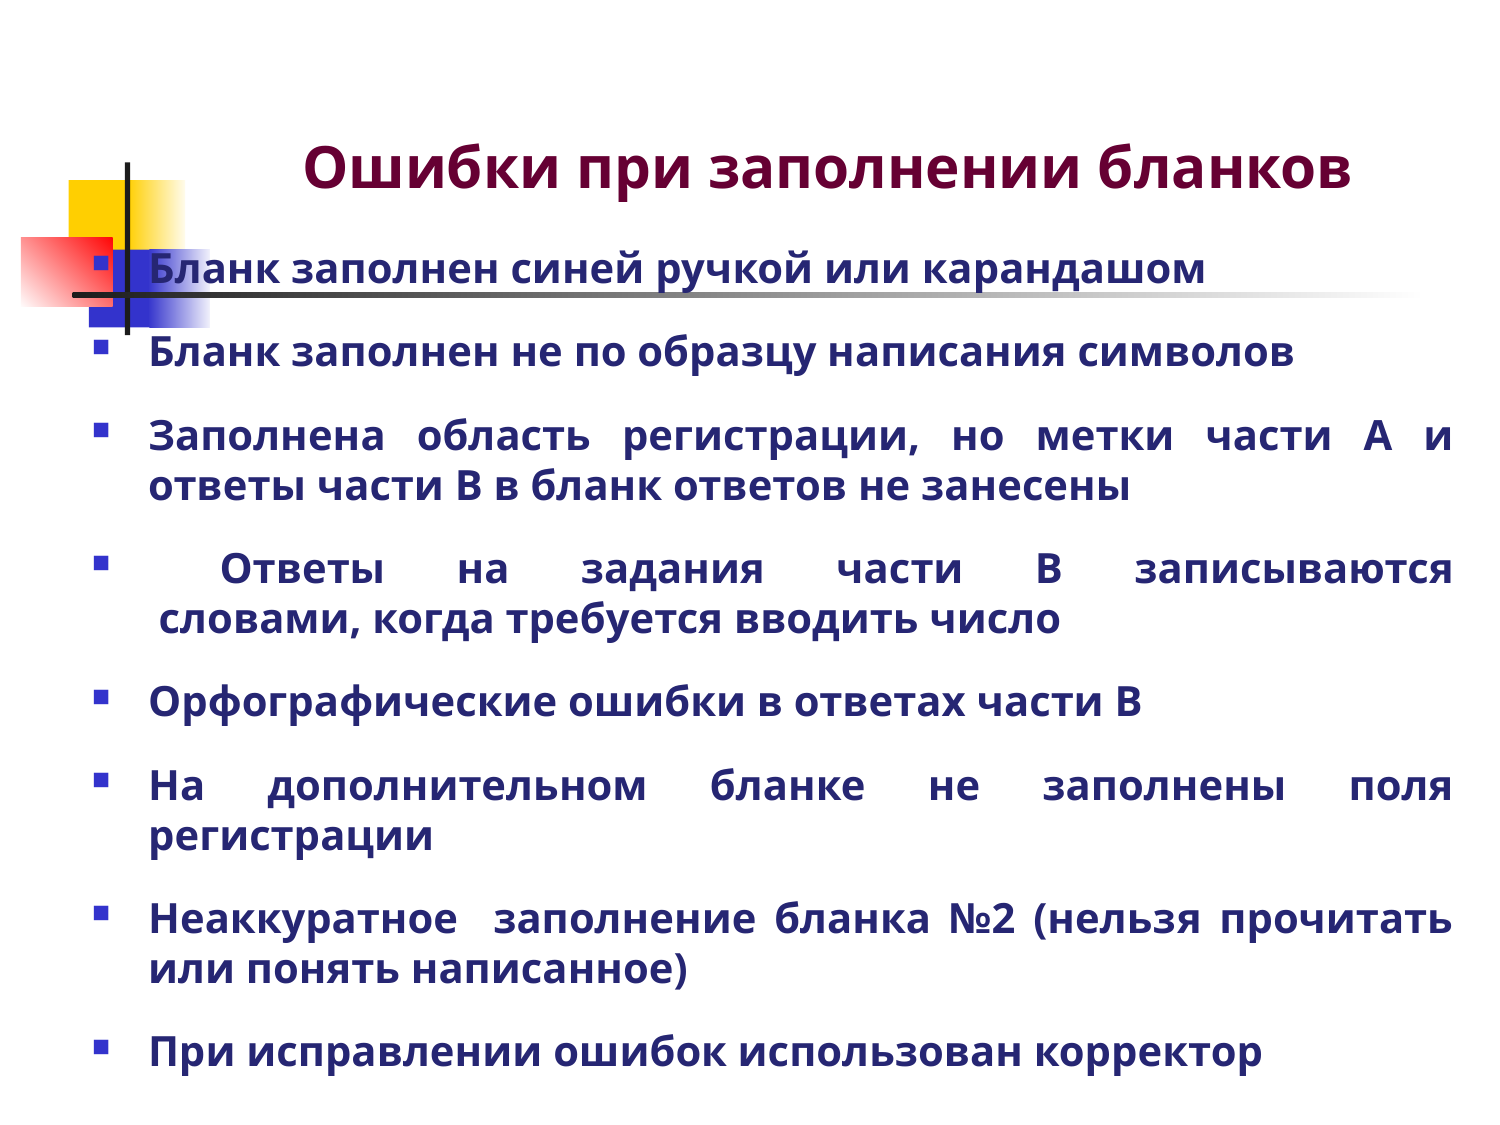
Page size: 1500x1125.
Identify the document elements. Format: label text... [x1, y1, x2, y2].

list Бланк заполнен синей ручкой или карандашом Бланк заполнен не по образцу написания символов Заполнена область регистрации, но метки части А и ответы части В в бланк ответов не занесены Ответы на задания части В записываются словами, когда требуется вводить число Орфографические ошибки в ответах части В На дополнительном бланке не заполнены поля регистрации Неаккуратное заполнение бланка №2 (нельзя прочитать или понять написанное) При исправлении ошибок использован корректор [76, 234, 1469, 1094]
title Ошибки при заполнении бланков [188, 35, 1468, 208]
